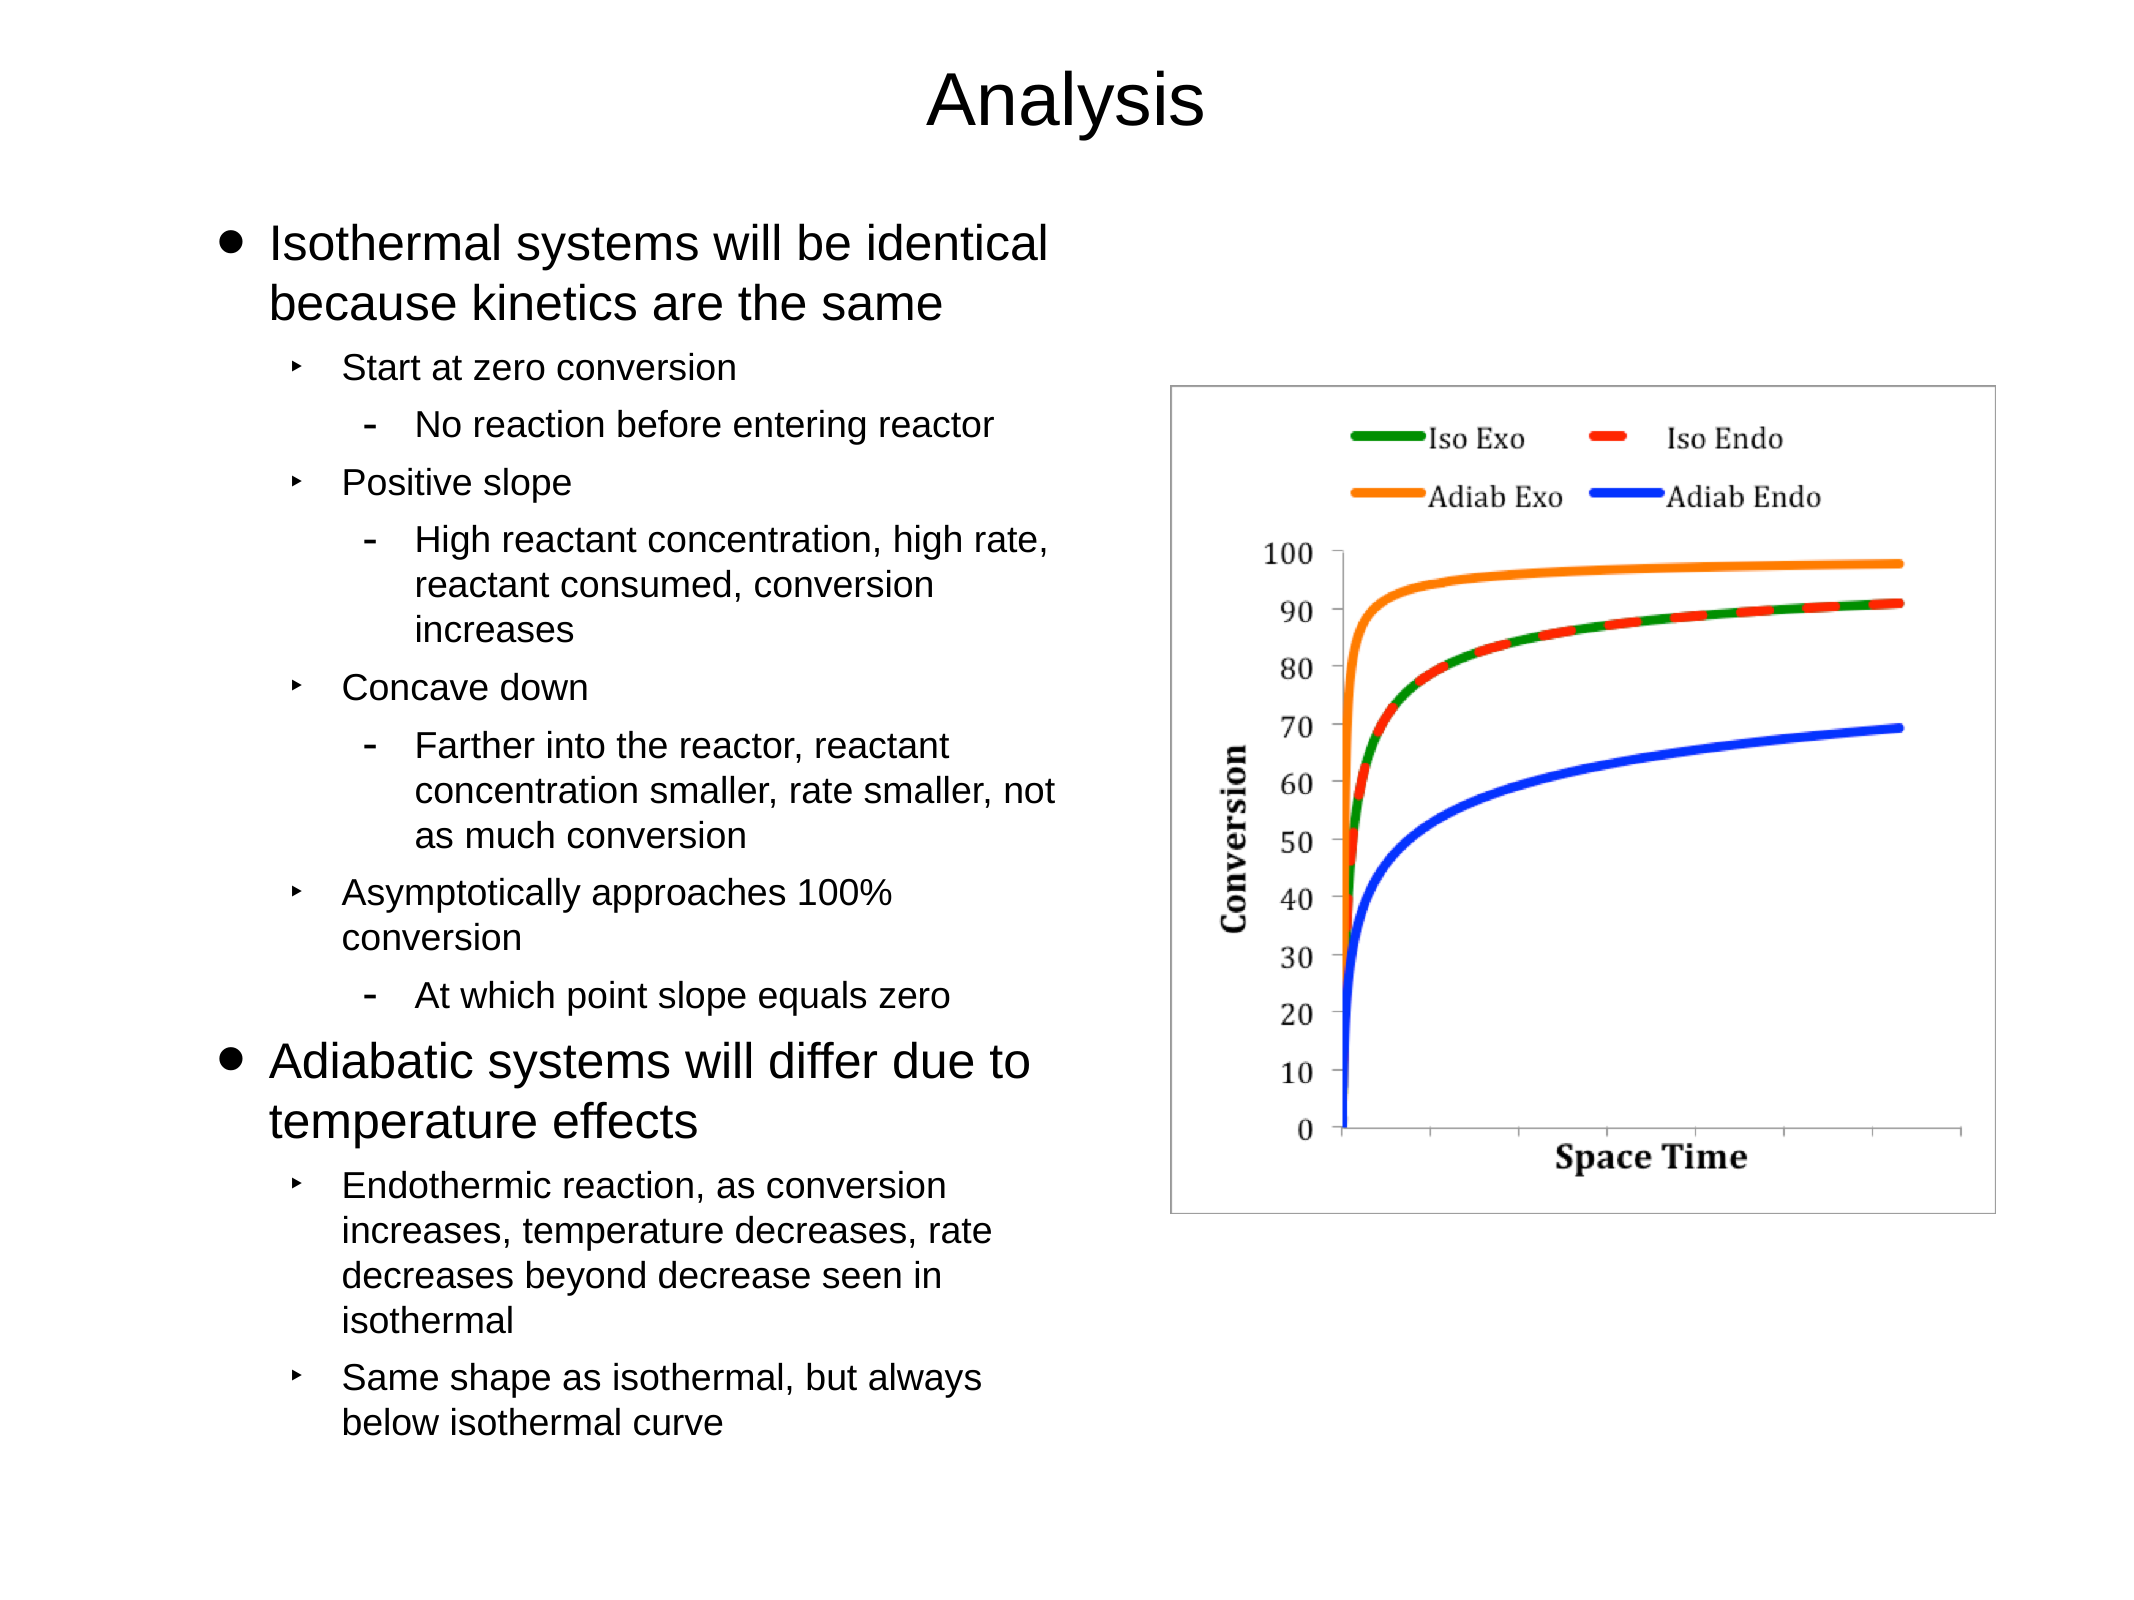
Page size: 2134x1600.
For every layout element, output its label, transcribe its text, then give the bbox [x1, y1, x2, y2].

picture [1170, 384, 1996, 1214]
title Analysis [208, 41, 1925, 250]
list Isothermal systems will be identical because kinetics are the same Start at zero conversion No reaction before entering reactor Positive slope High reactant concentration, high rate, reactant consumed, conversion increases Concave down Farther into the reactor, reactant concentration smaller, rate smaller, not as much conversion Asymptotically approaches 100% conversion At which point slope equals zero Adiabatic systems will differ due to temperature effects Endothermic reaction, as conversion increases, temperature decreases, rate decreases beyond decrease seen in isothermal Same shape as isothermal, but always below isothermal curve [208, 202, 1067, 1461]
